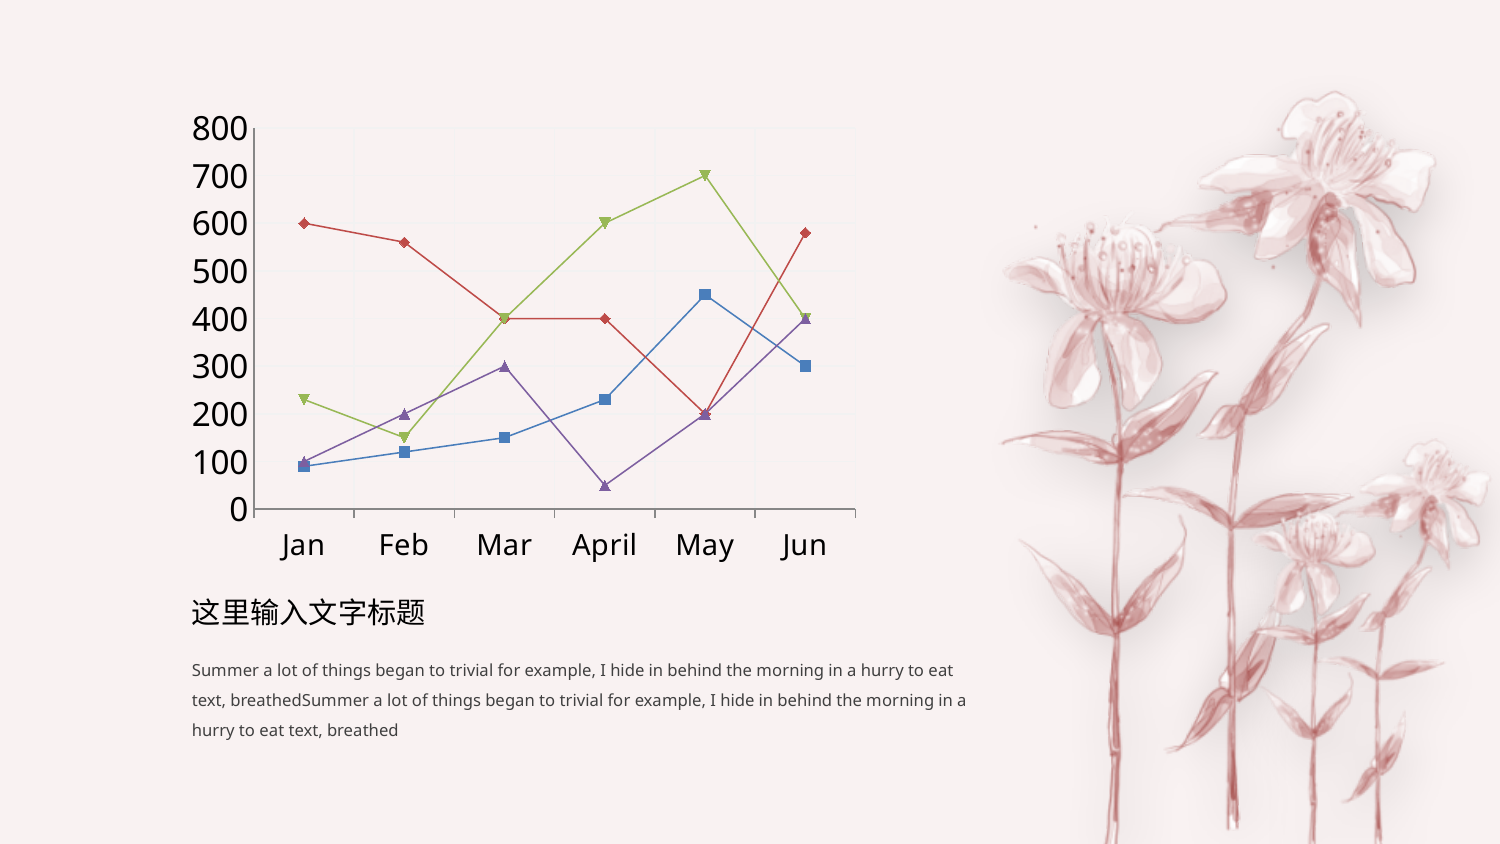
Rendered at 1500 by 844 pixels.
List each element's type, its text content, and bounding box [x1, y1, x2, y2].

picture [985, 70, 1499, 844]
text_box Summer a lot of things began to trivial for example, I hide in behind the morning in a hurry to eat text, breathedSummer a lot of things began to trivial for example, I hide in behind the morning in a hurry to eat text, breathed [177, 642, 980, 777]
chart [147, 102, 904, 605]
text_box 这里输入文字标题 [177, 613, 562, 637]
